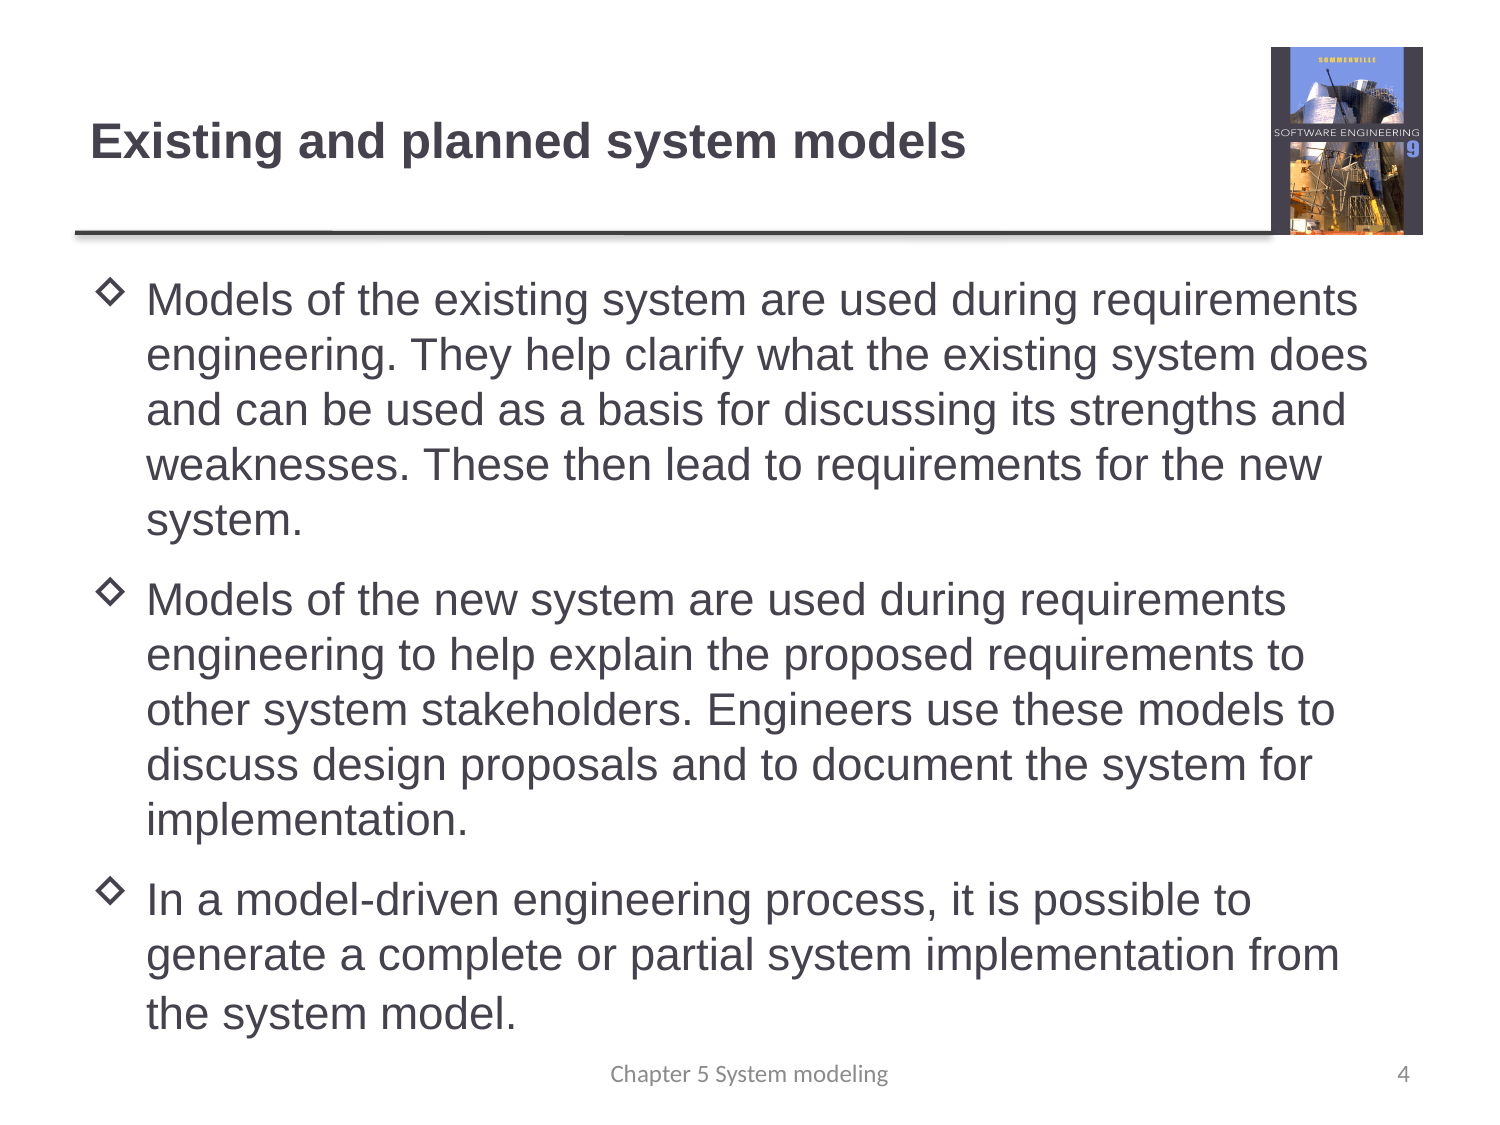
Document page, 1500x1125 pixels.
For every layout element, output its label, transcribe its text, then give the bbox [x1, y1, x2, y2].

picture [1272, 47, 1423, 235]
title Existing and planned system models [74, 44, 1272, 233]
slide_number 4 [1074, 1042, 1425, 1103]
footer Chapter 5 System modeling [512, 1042, 988, 1103]
list Models of the existing system are used during requirements engineering. They help clarify what the existing system does and can be used as a basis for discussing its strengths and weaknesses. These then lead to requirements for the new system. Models of the new system are used during requirements engineering to help explain the proposed requirements to other system stakeholders. Engineers use these models to discuss design proposals and to document the system for implementation. In a model-driven engineering process, it is possible to generate a complete or partial system implementation from the system model. [75, 262, 1425, 1005]
